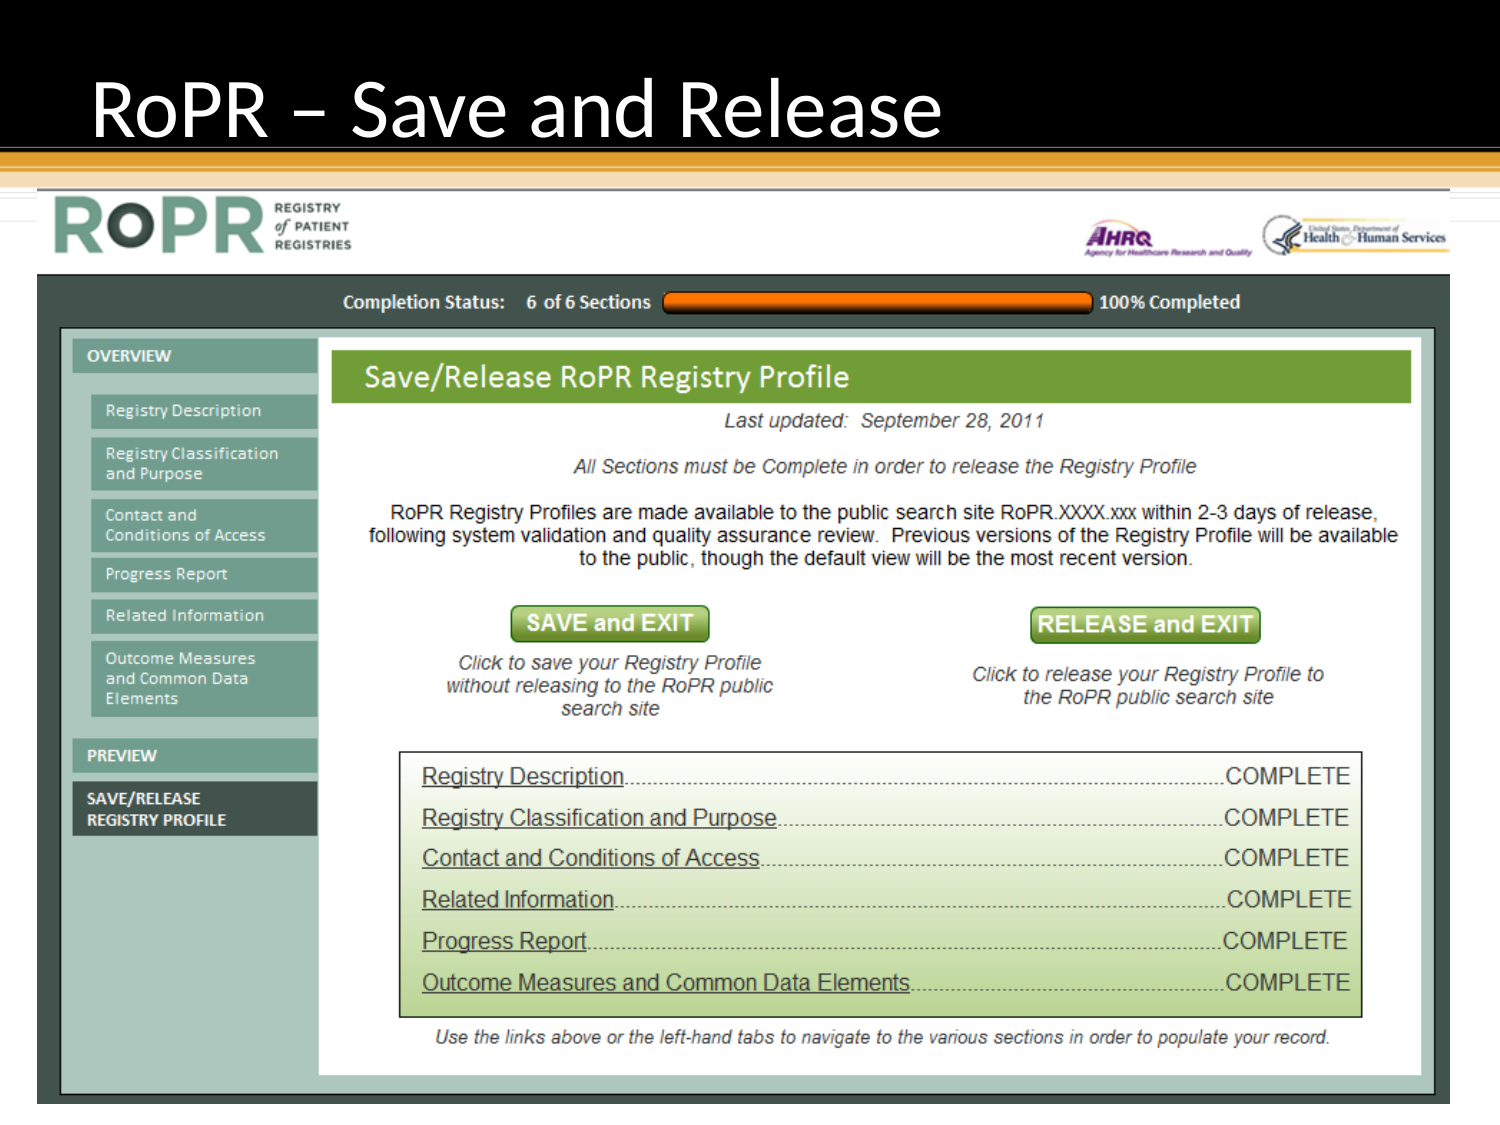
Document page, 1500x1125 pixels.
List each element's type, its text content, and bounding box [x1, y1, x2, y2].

picture [0, 0, 1500, 1104]
title RoPR – Save and Release [75, 45, 1425, 163]
